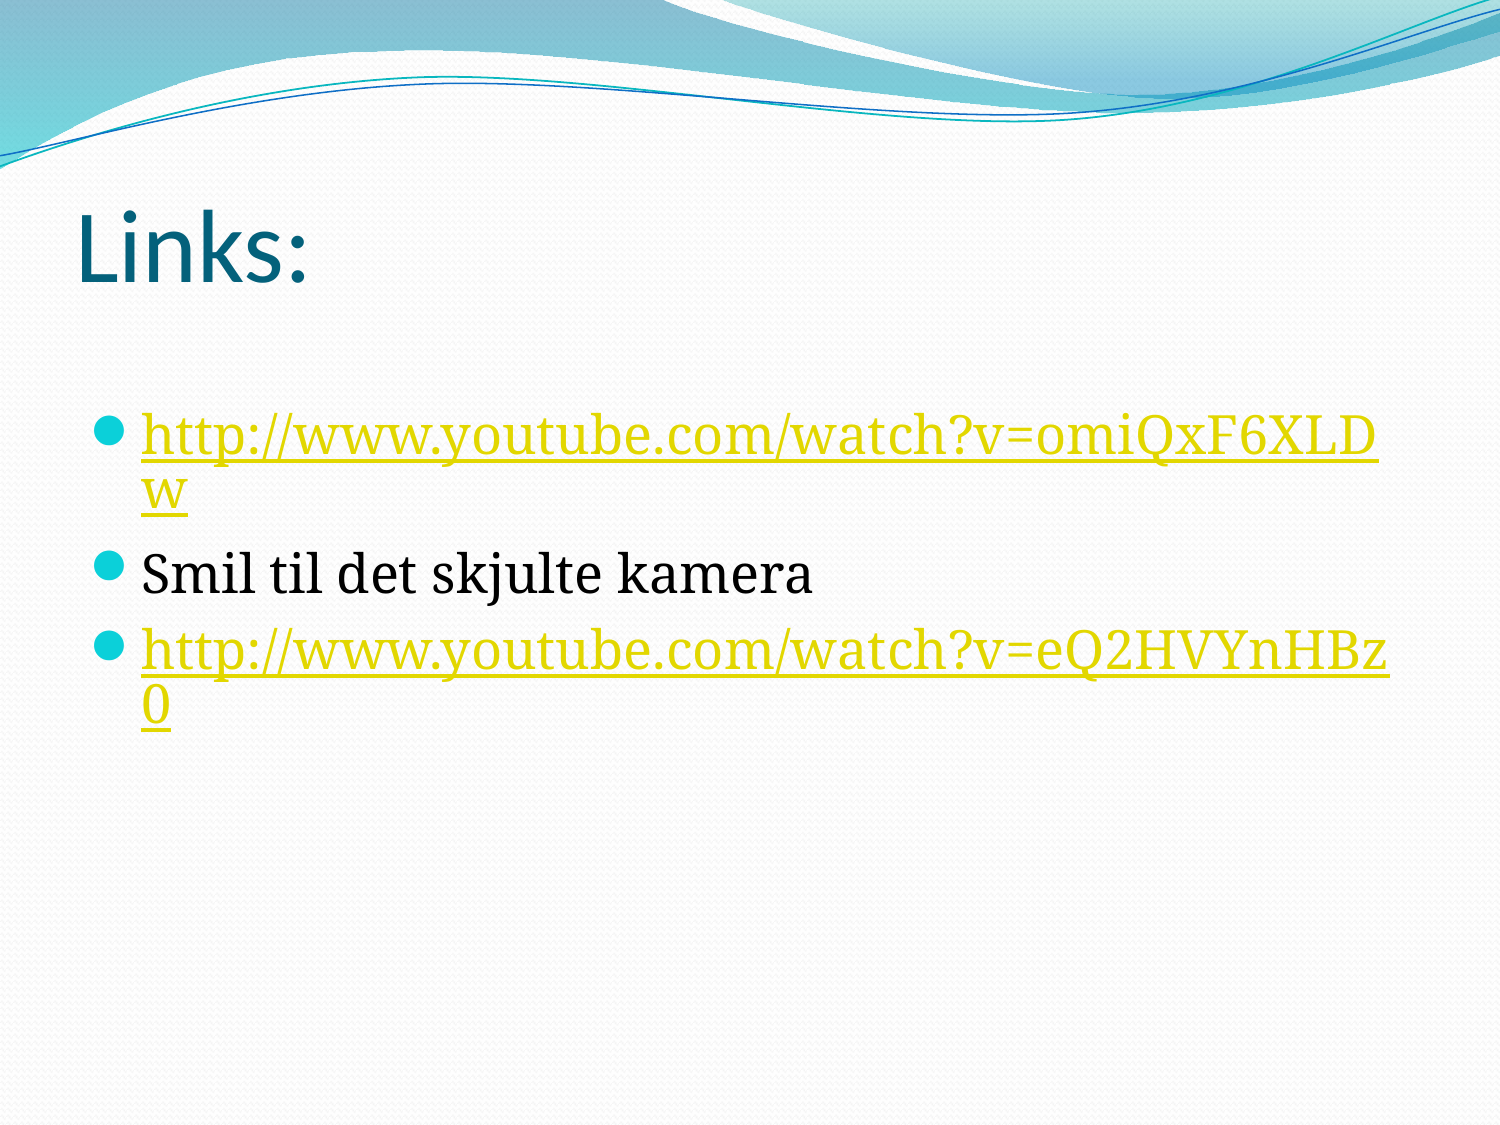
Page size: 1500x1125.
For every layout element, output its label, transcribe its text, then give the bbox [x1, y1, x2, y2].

title Links: [75, 115, 1425, 303]
list http://www.youtube.com/watch?v=omiQxF6XLDw Smil til det skjulte kamera http://www.youtube.com/watch?v=eQ2HVYnHBz0 [75, 317, 1425, 1038]
